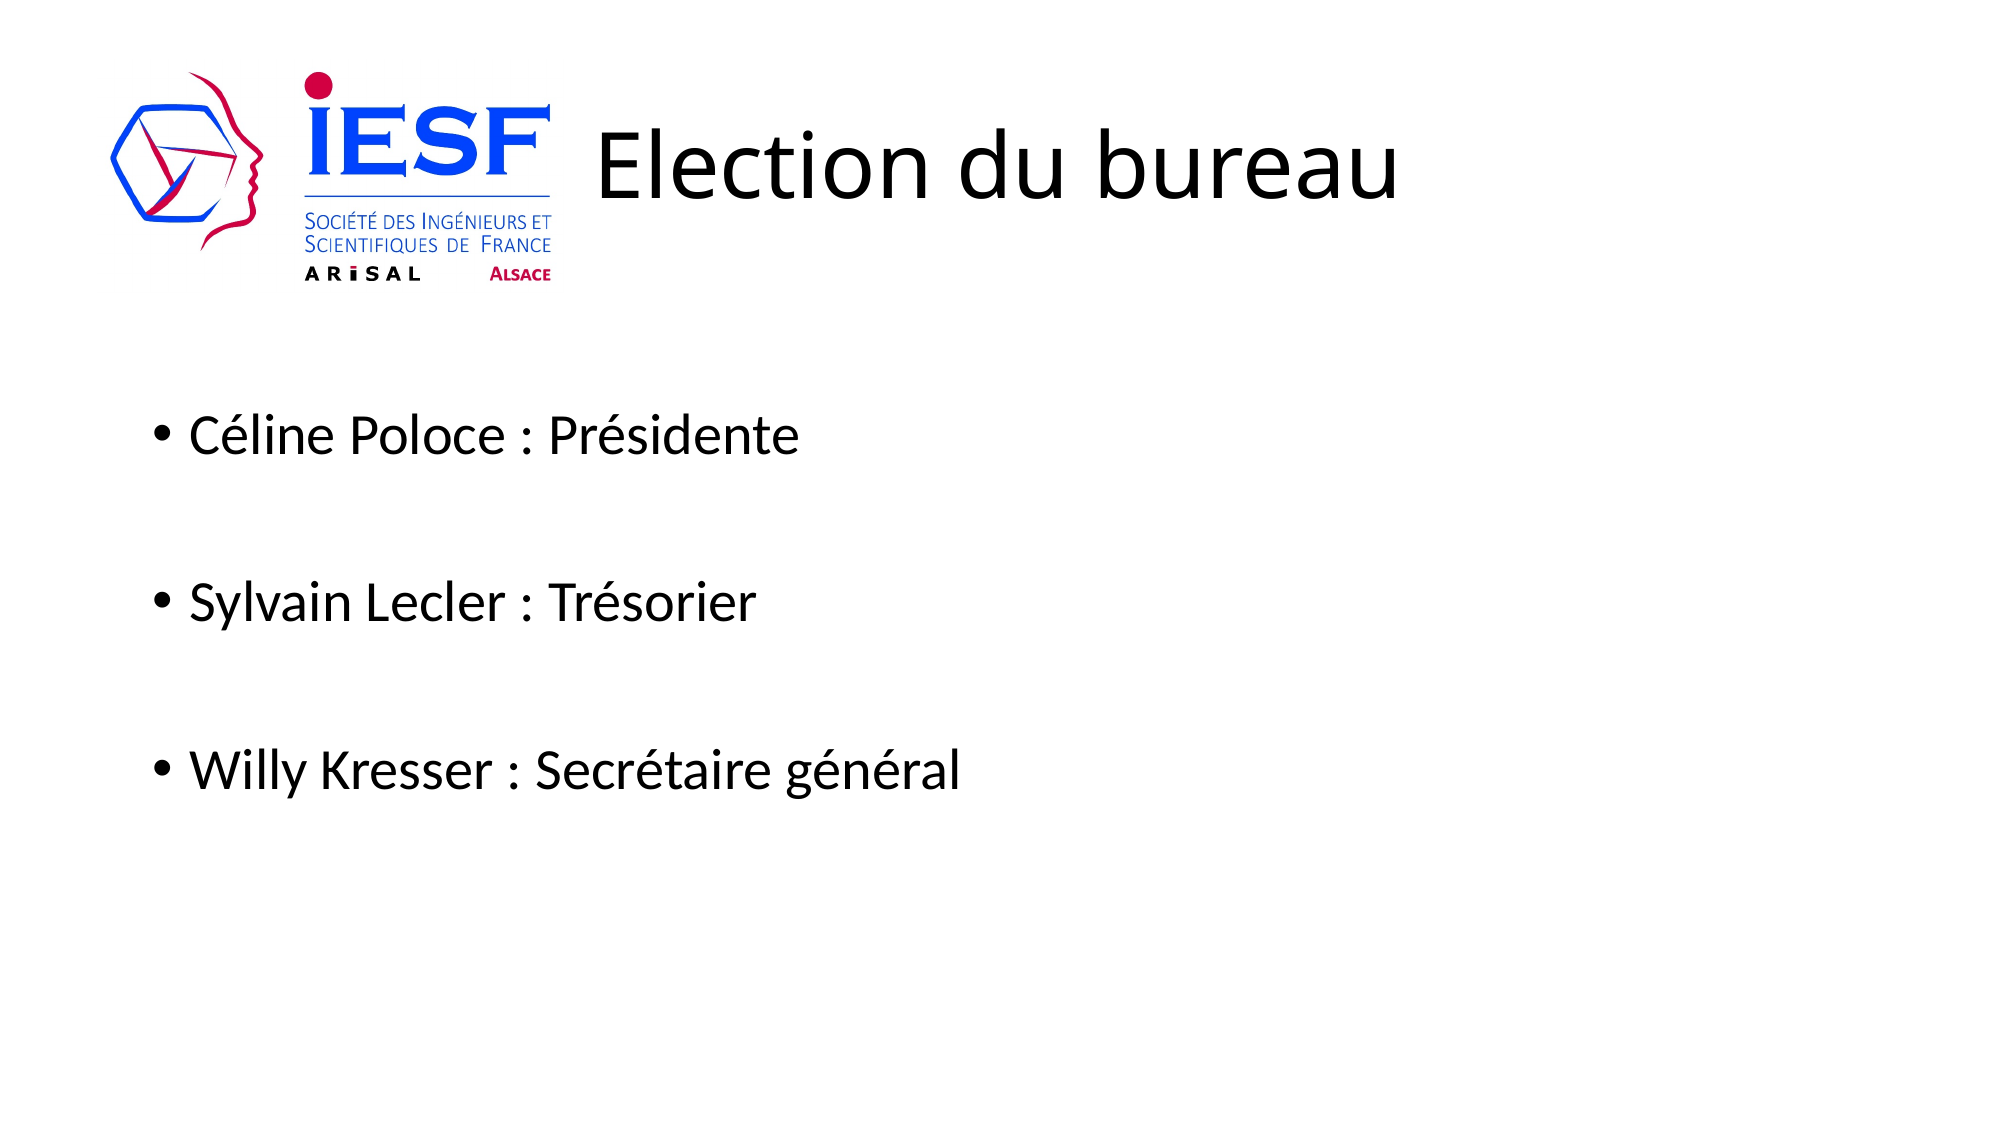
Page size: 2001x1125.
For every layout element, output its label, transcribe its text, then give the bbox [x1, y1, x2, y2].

title Election du bureau [578, 59, 1863, 278]
picture [97, 59, 564, 293]
list Céline Poloce : Présidente Sylvain Lecler : Trésorier Willy Kresser : Secrétaire général [137, 396, 1863, 1014]
